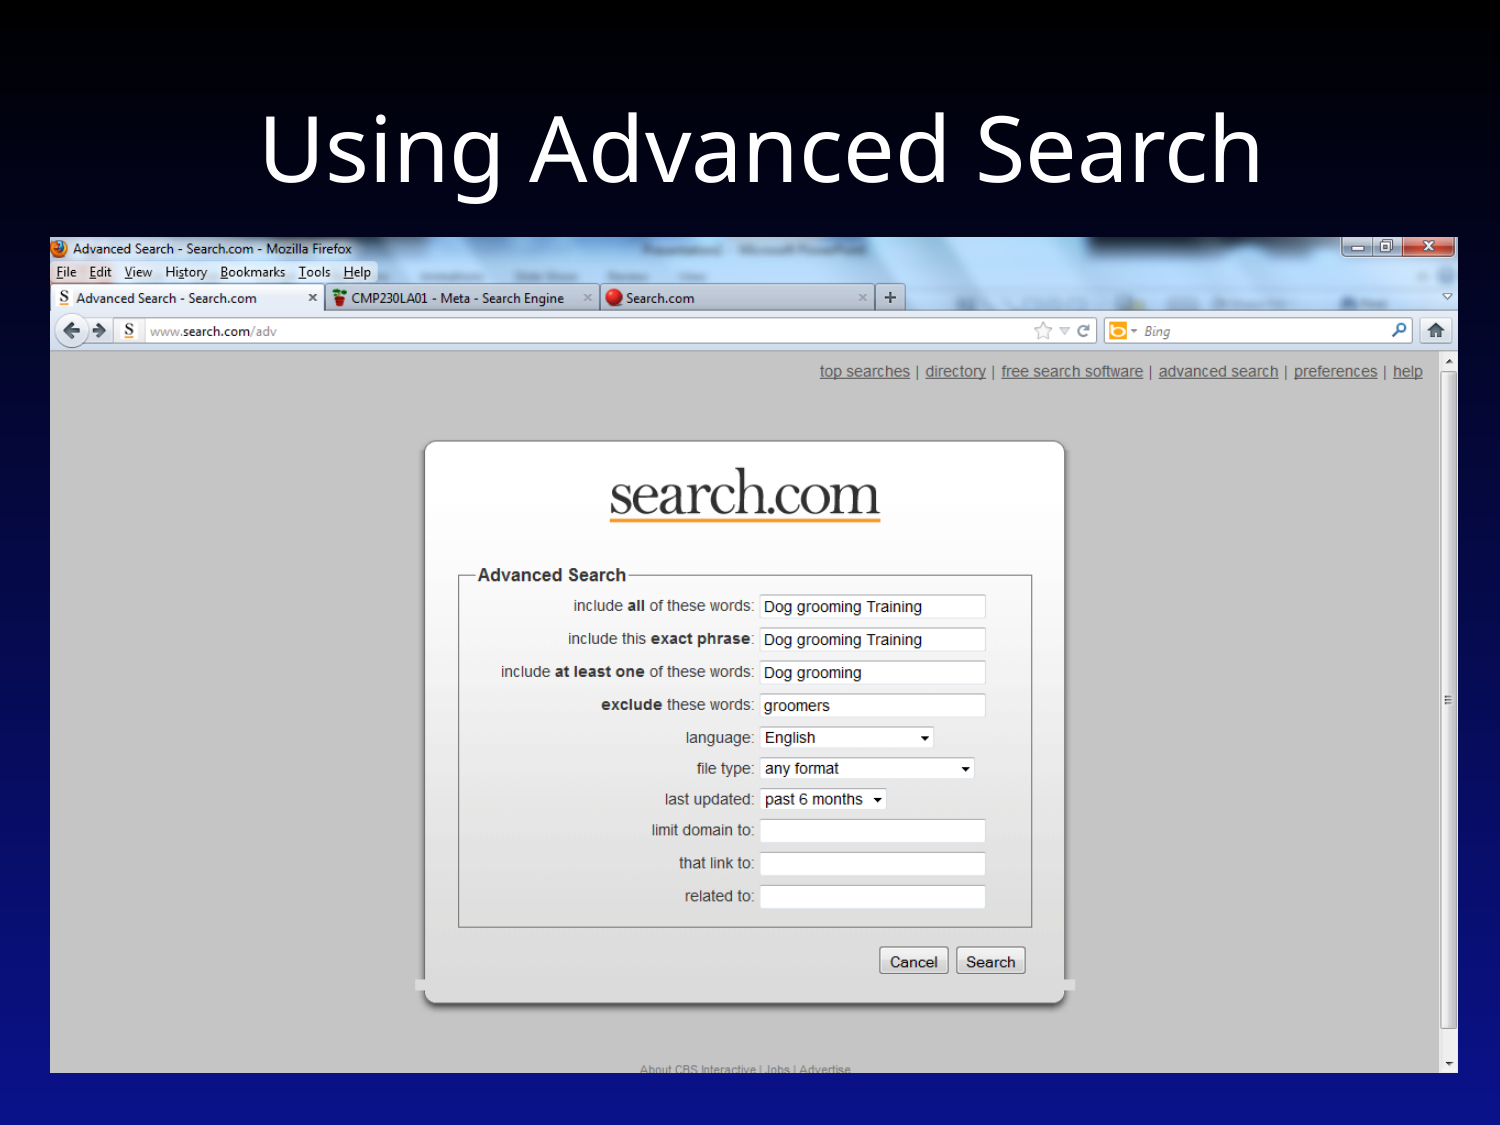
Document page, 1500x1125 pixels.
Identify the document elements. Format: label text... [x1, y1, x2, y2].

picture [49, 237, 1458, 1074]
title Using Advanced Search [125, 24, 1400, 235]
